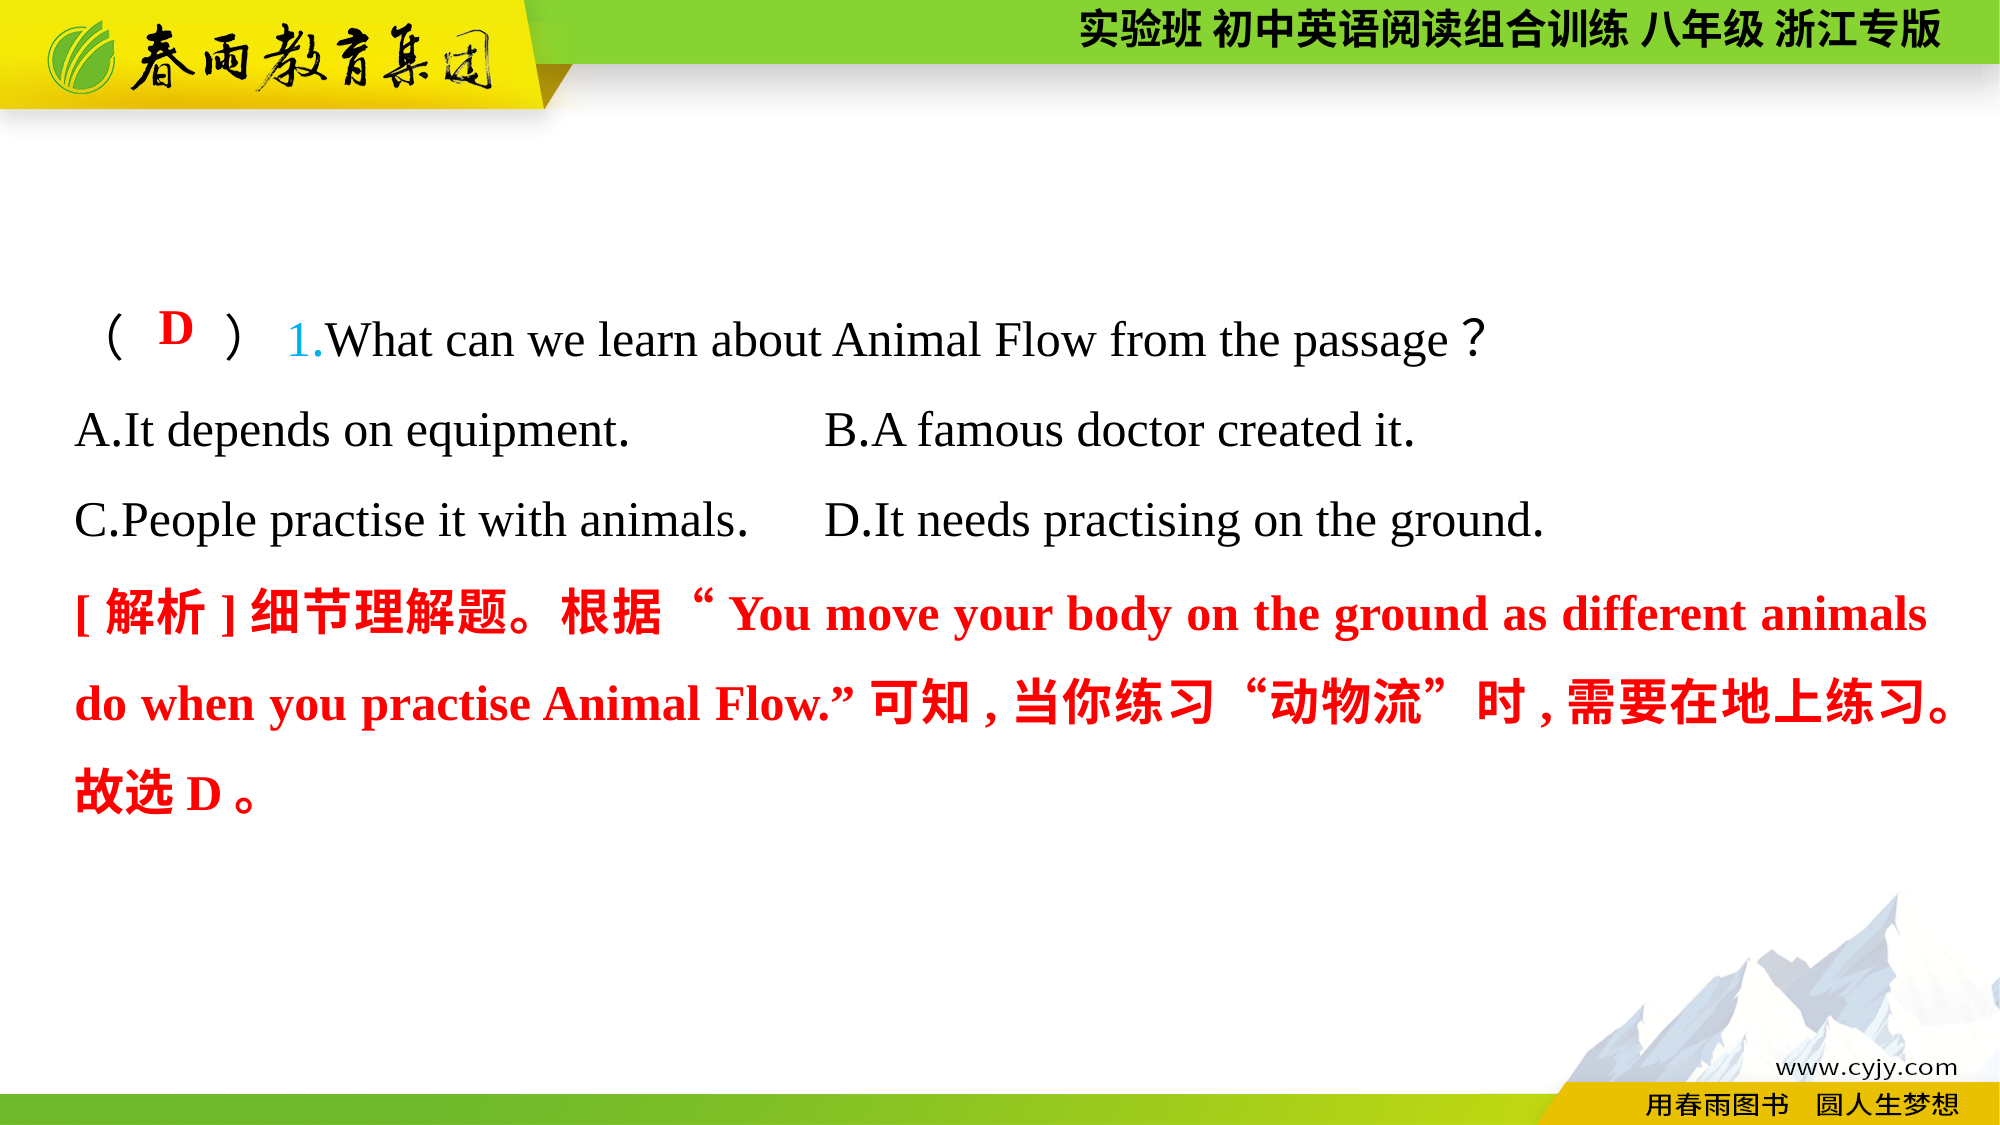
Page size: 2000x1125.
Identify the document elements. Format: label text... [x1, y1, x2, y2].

text_box D [143, 287, 210, 362]
picture [0, 0, 2000, 1125]
text_box [解析]细节理解题。根据“You move your body on the ground as different animals do when you practise Animal Flow.”可知,当你练习“动物流”时,需要在地上练习。故选D。 [59, 546, 1944, 828]
list （ ）1.What can we learn about Animal Flow from the passage？ A.It depends on equipment. B.A famous doctor created it. C.People practise it with animals. D.It needs practising on the ground. [59, 269, 1944, 546]
